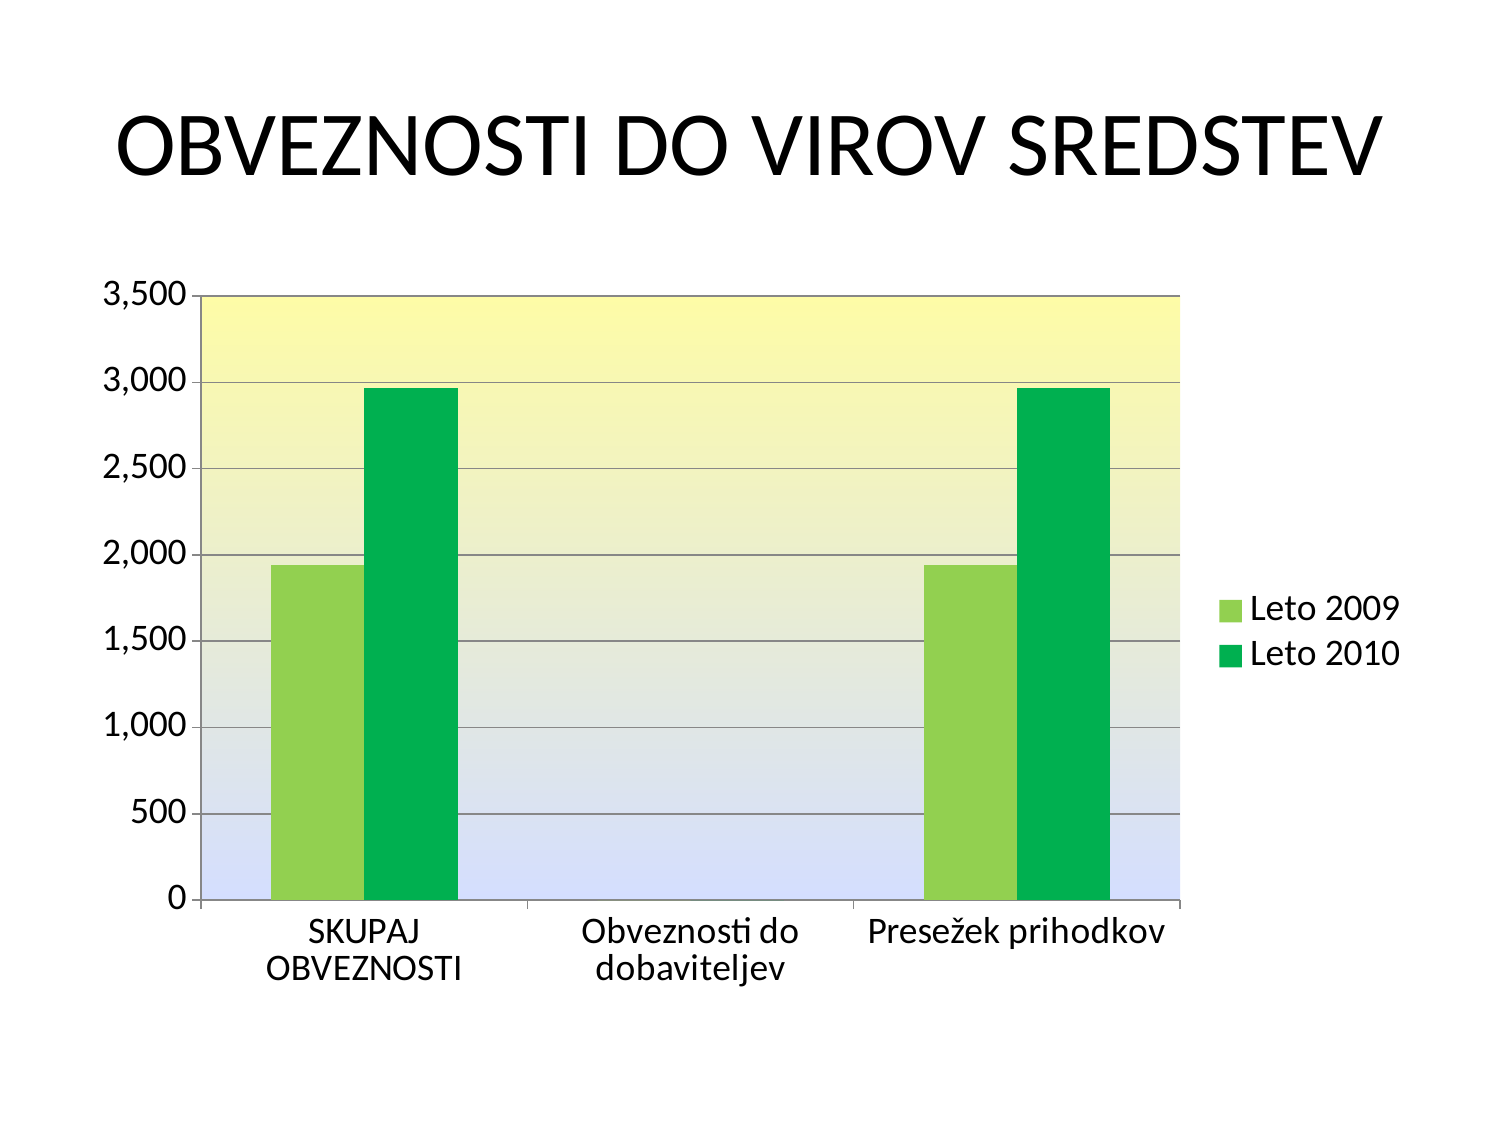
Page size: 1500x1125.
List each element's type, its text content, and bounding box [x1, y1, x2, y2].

title OBVEZNOSTI DO VIROV SREDSTEV [75, 45, 1425, 233]
chart [74, 262, 1426, 1006]
